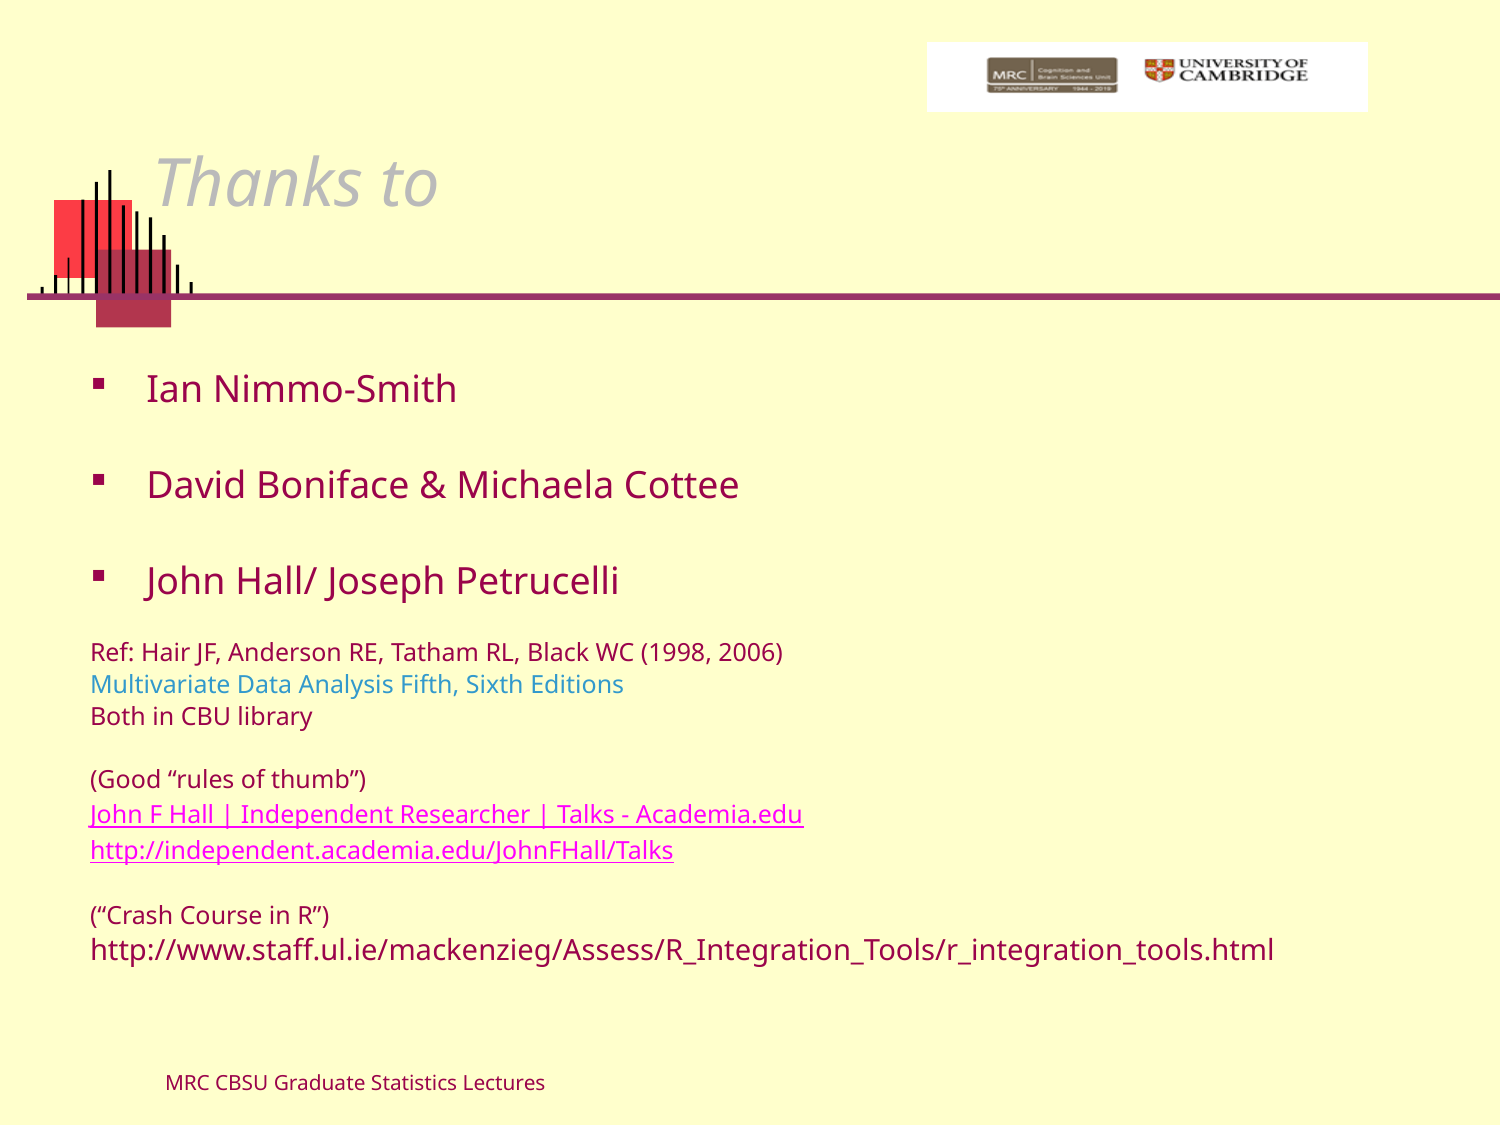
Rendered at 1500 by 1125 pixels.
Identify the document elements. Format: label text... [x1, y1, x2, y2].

footer MRC CBSU Graduate Statistics Lectures [149, 1062, 988, 1101]
picture [927, 42, 1368, 112]
title Thanks to [137, 137, 988, 233]
list Ian Nimmo-Smith David Boniface & Michaela Cottee John Hall/ Joseph Petrucelli Ref: Hair JF, Anderson RE, Tatham RL, Black WC (1998, 2006) Multivariate Data Analysis Fifth, Sixth Editions Both in CBU library (Good “rules of thumb”) John F Hall | Independent Researcher | Talks - Academia.edu http://independent.academia.edu/JohnFHall/Talks (“Crash Course in R”) http://www.staff.ul.ie/mackenzieg/Assess/R_Integration_Tools/r_integration_tools.html [75, 262, 1425, 1038]
